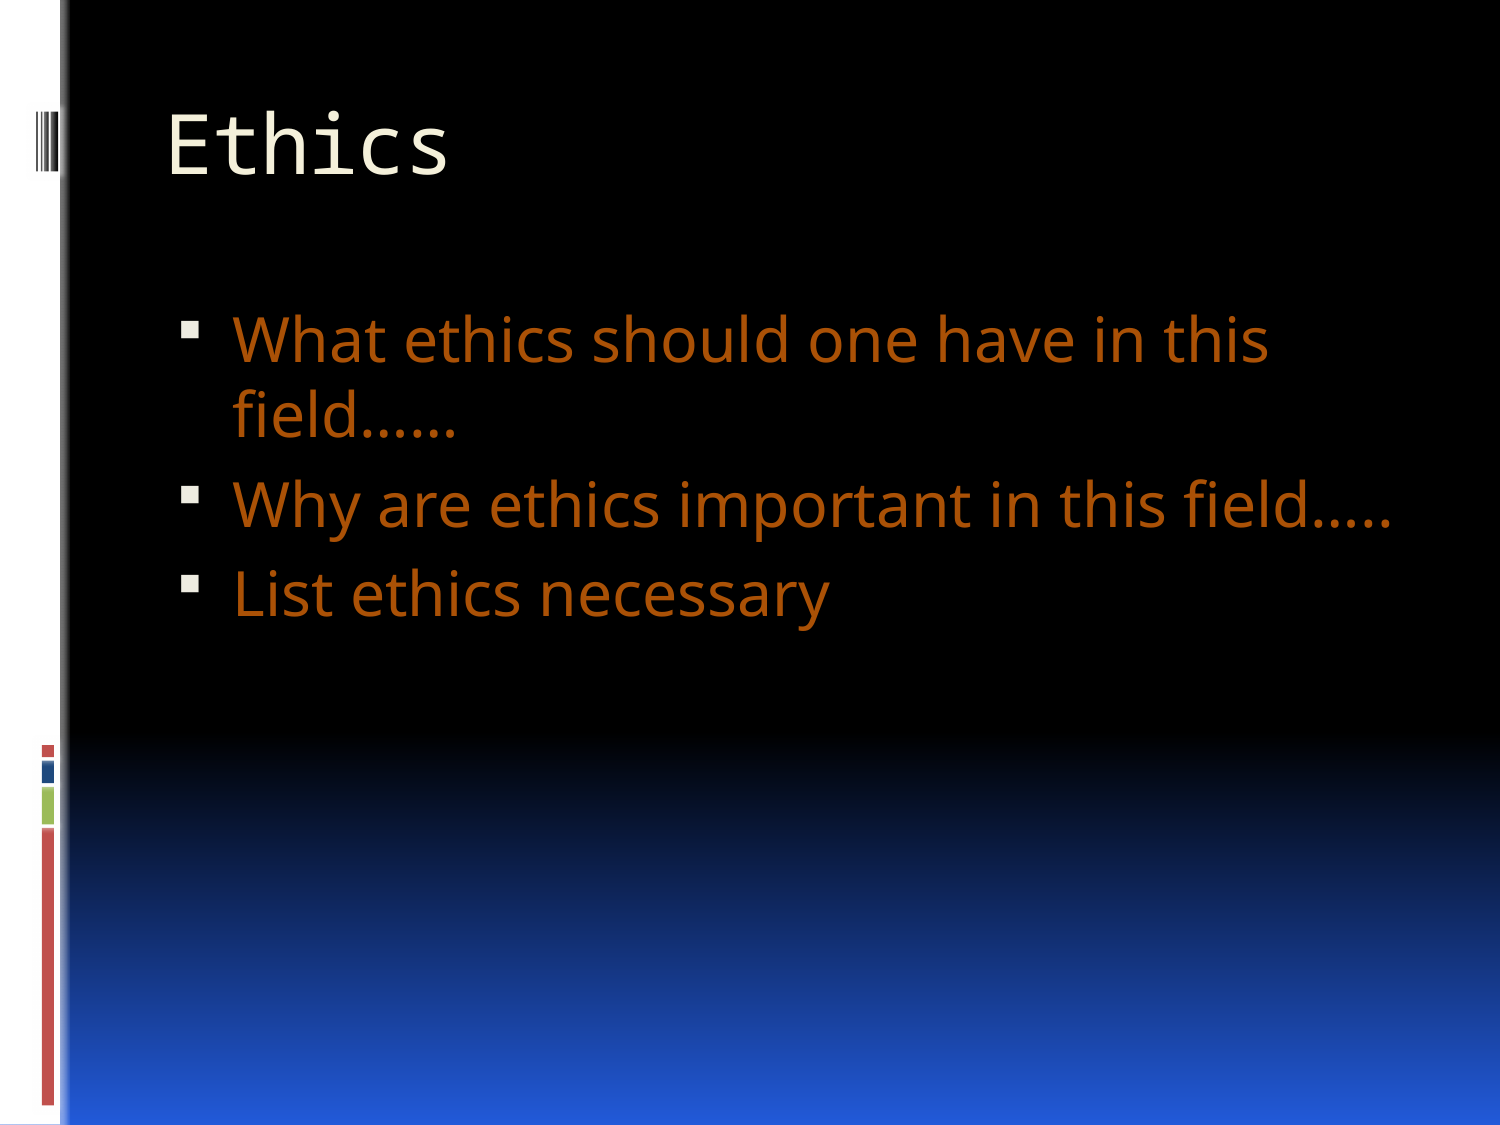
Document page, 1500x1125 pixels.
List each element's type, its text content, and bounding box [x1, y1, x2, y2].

list What ethics should one have in this field…… Why are ethics important in this field….. List ethics necessary [149, 292, 1426, 1043]
title Ethics [150, 84, 1425, 235]
